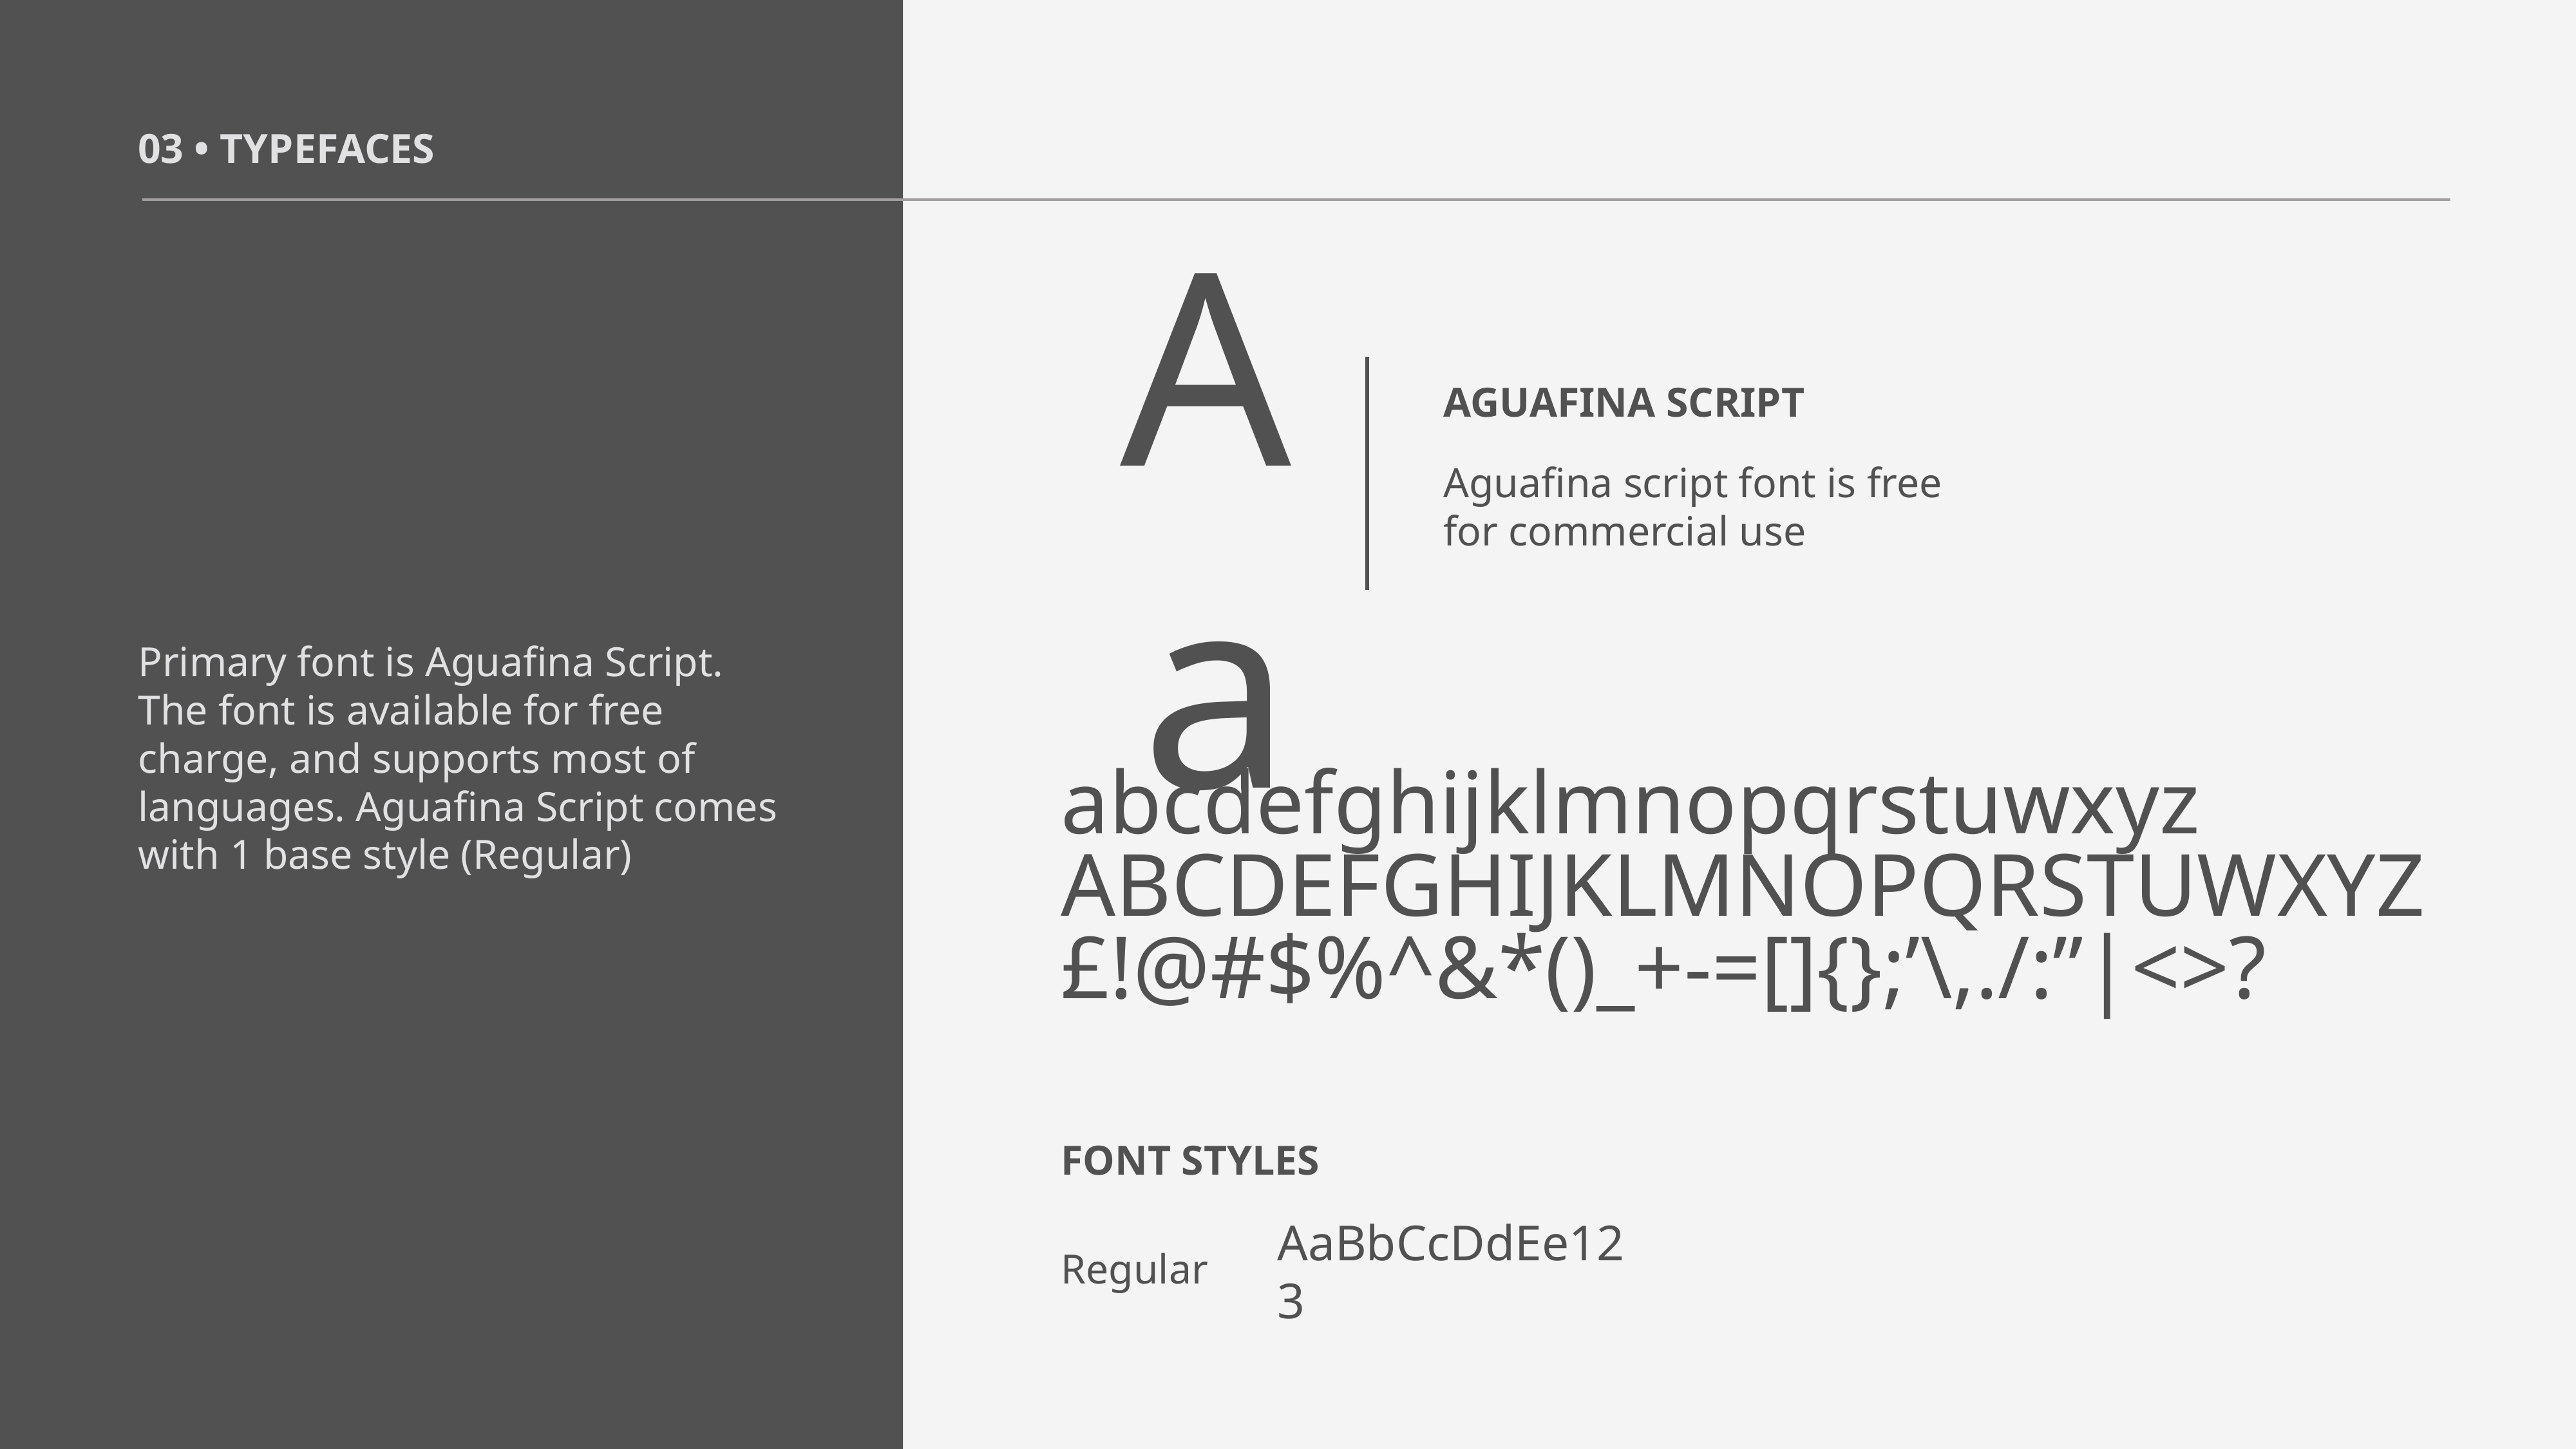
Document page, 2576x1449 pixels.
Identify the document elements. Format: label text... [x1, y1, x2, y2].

text_box Primary font is Aguafina Script. The font is available for free charge, and supports most of languages. Aguafina Script comes with 1 base style (Regular) [138, 603, 793, 911]
text_box 03 • TYPEFACES [138, 118, 873, 175]
text_box Aa [1034, 409, 1292, 631]
text_box Regular [1061, 1235, 1273, 1301]
text_box FONT STYLES [1061, 1126, 1709, 1193]
text_box AGUAFINA SCRIPT [1443, 368, 2193, 434]
text_box abcdefghijklmnopqrstuwxyz ABCDEFGHIJKLMNOPQRSTUWXYZ £!@#$%^&*()_+-=[]{};’\,./:”|<>? [1061, 699, 2447, 1084]
text_box Aguafina script font is free for commercial use [1443, 453, 2099, 559]
text_box AaBbCcDdEe123 [1277, 1237, 1643, 1303]
